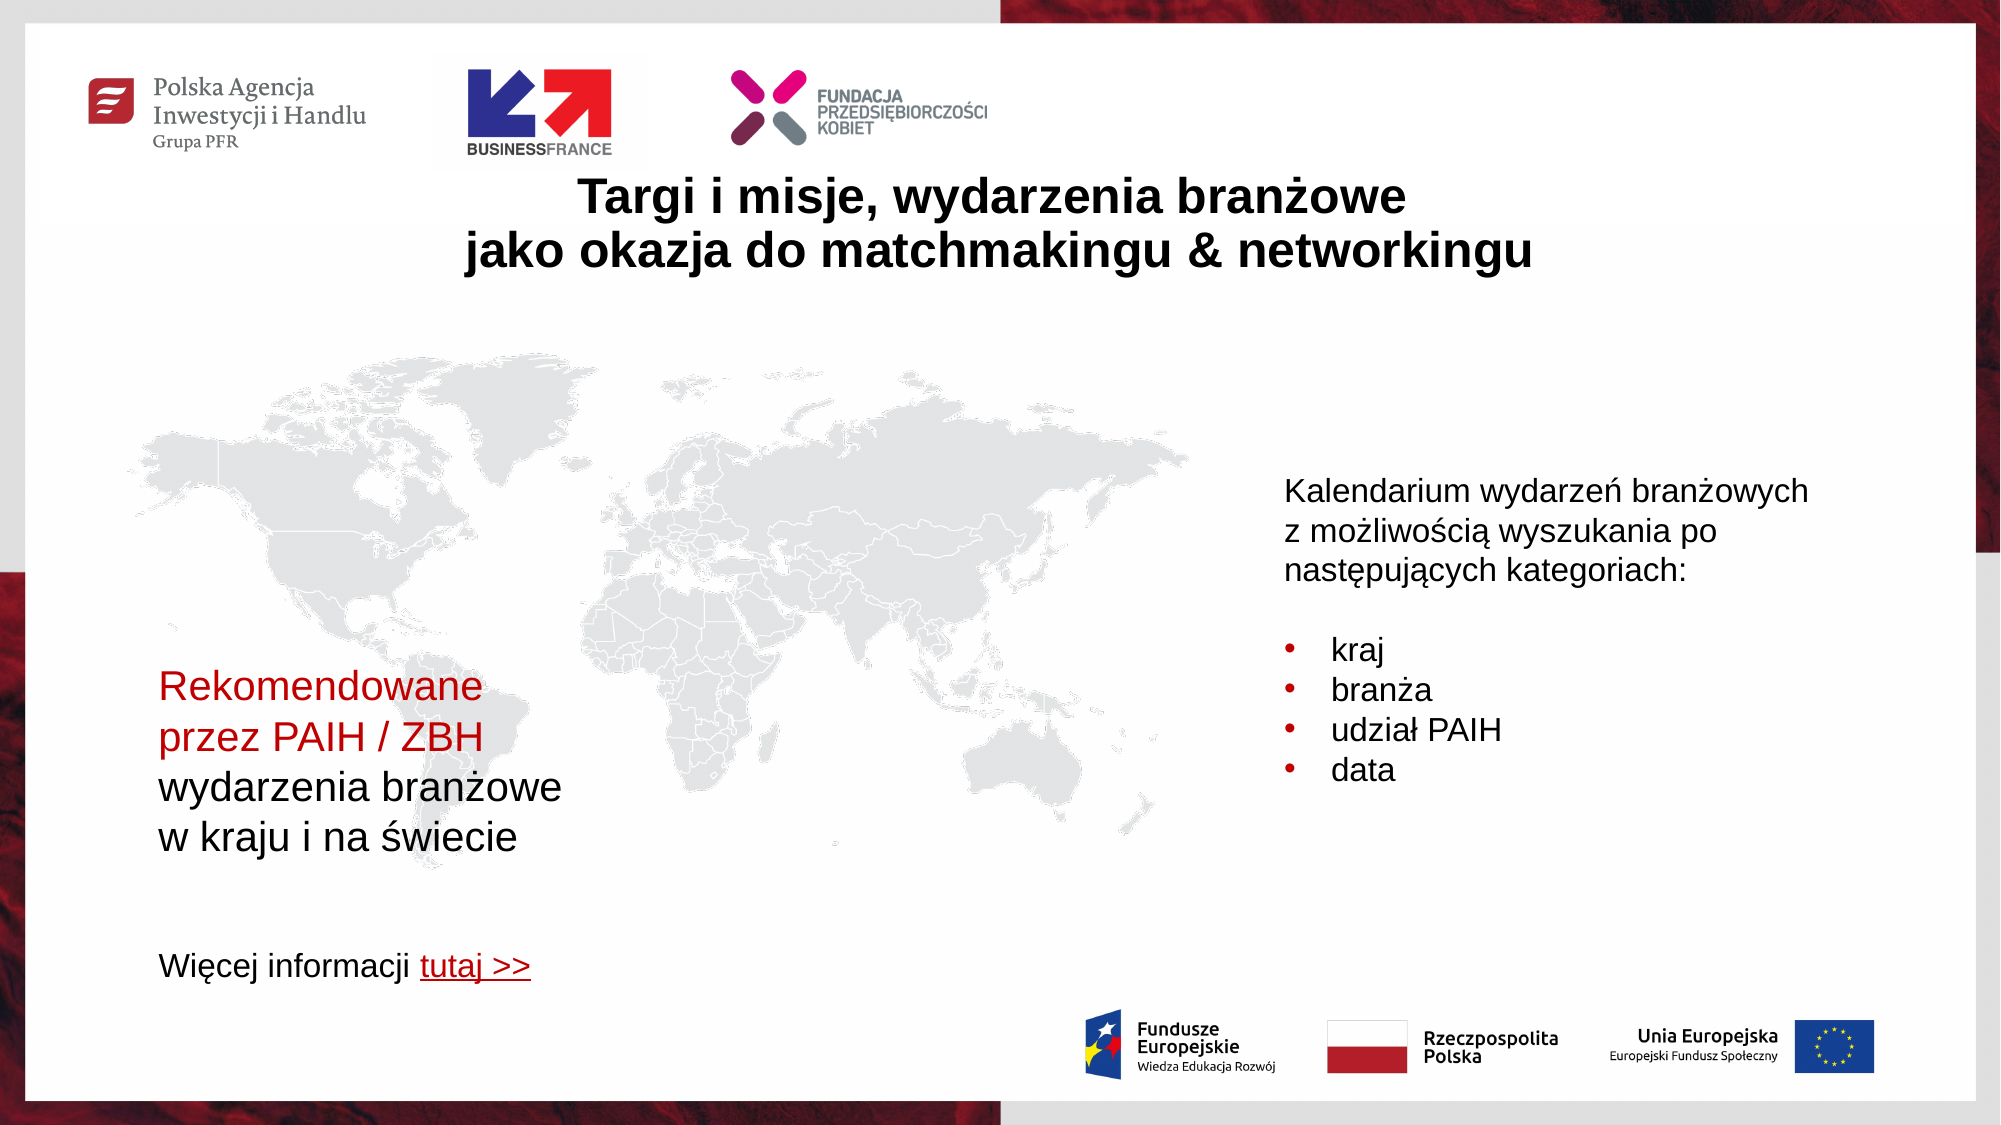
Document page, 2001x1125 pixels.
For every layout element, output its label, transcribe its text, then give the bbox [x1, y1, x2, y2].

text_box Więcej informacji tutaj >> [143, 936, 575, 1011]
text_box Kalendarium wydarzeń branżowych z możliwością wyszukania po następujących kategoriach: kraj branża udział PAIH data [1269, 461, 1837, 796]
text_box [127, 353, 1189, 870]
picture [0, 0, 2001, 1125]
title Targi i misje, wydarzenia branżowe jako okazja do matchmakingu & networkingu [137, 162, 1863, 286]
